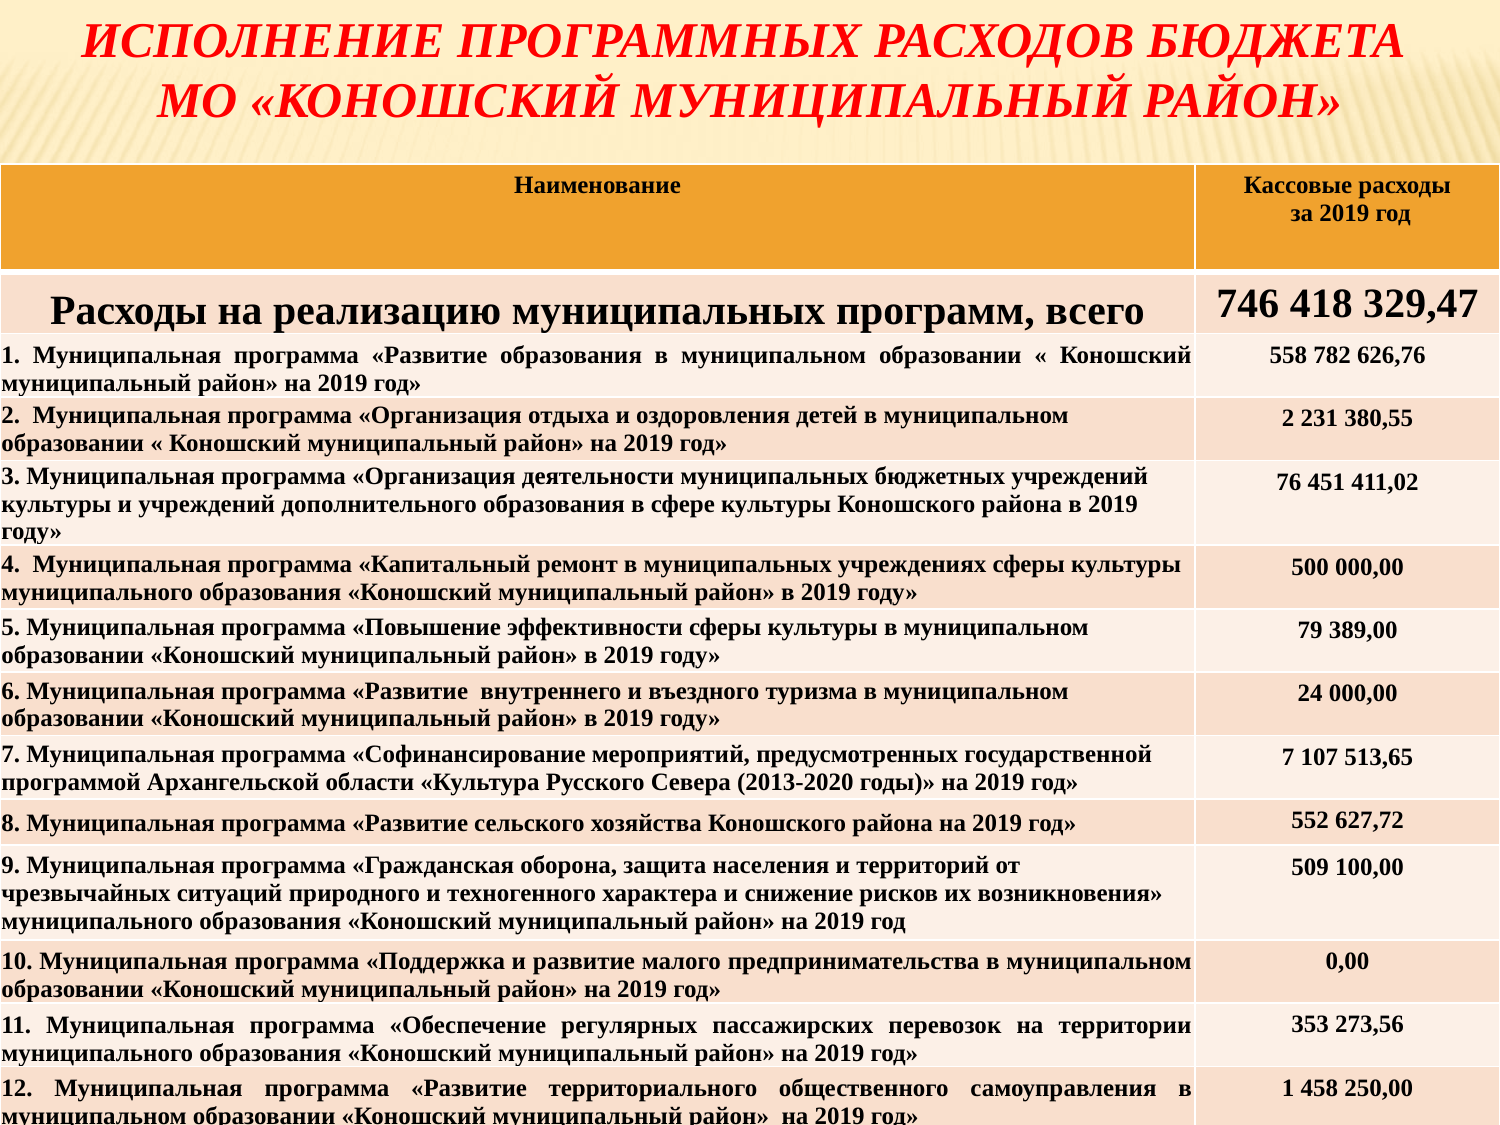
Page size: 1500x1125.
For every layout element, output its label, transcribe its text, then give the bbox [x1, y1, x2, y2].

table_cell 500 000,00 [1196, 546, 1499, 608]
table_cell 10. Муниципальная программа «Поддержка и развитие малого предпринимательства в муниципальном образовании «Коношский муниципальный район» на 2019 год» [1, 941, 1194, 1002]
table_cell 8. Муниципальная программа «Развитие сельского хозяйства Коношского района на 2019 год» [1, 800, 1194, 844]
table_cell 24 000,00 [1196, 673, 1499, 735]
table_cell 552 627,72 [1196, 800, 1499, 844]
table_cell 79 389,00 [1196, 610, 1499, 671]
table_cell 2 231 380,55 [1196, 398, 1499, 460]
table_cell 353 273,56 [1196, 1004, 1499, 1066]
table_cell 76 451 411,02 [1196, 461, 1499, 544]
table_cell 7. Муниципальная программа «Софинансирование мероприятий, предусмотренных государственной программой Архангельской области «Культура Русского Севера (2013-2020 годы)» на 2019 год» [1, 736, 1194, 798]
table_header Наименование [1, 185, 1194, 269]
table_cell 3. Муниципальная программа «Организация деятельности муниципальных бюджетных учреждений культуры и учреждений дополнительного образования в сфере культуры Коношского района в 2019 году» [1, 461, 1194, 544]
table_cell 12. Муниципальная программа «Развитие территориального общественного самоуправления в муниципальном образовании «Коношский муниципальный район» на 2019 год» [1, 1067, 1194, 1125]
table_cell 0,00 [1196, 941, 1499, 1002]
table_cell 558 782 626,76 [1196, 334, 1499, 396]
table_cell 1. Муниципальная программа «Развитие образования в муниципальном образовании « Коношский муниципальный район» на 2019 год» [1, 334, 1194, 396]
table_cell 746 418 329,47 [1196, 275, 1499, 333]
table_cell 2. Муниципальная программа «Организация отдыха и оздоровления детей в муниципальном образовании « Коношский муниципальный район» на 2019 год» [1, 398, 1194, 460]
table_cell 9. Муниципальная программа «Гражданская оборона, защита населения и территорий от чрезвычайных ситуаций природного и техногенного характера и снижение рисков их возникновения» муниципального образования «Коношский муниципальный район» на 2019 год [1, 846, 1194, 939]
table_header Кассовые расходы за 2019 год [1196, 185, 1499, 269]
table_cell 11. Муниципальная программа «Обеспечение регулярных пассажирских перевозок на территории муниципального образования «Коношский муниципальный район» на 2019 год» [1, 1004, 1194, 1066]
table_cell 4. Муниципальная программа «Капитальный ремонт в муниципальных учреждениях сферы культуры муниципального образования «Коношский муниципальный район» в 2019 году» [1, 546, 1194, 608]
table_cell 6. Муниципальная программа «Развитие внутреннего и въездного туризма в муниципальном образовании «Коношский муниципальный район» в 2019 году» [1, 673, 1194, 735]
table_cell 5. Муниципальная программа «Повышение эффективности сферы культуры в муниципальном образовании «Коношский муниципальный район» в 2019 году» [1, 610, 1194, 671]
table_cell 7 107 513,65 [1196, 736, 1499, 798]
table_cell 1 458 250,00 [1196, 1067, 1499, 1125]
table_cell Расходы на реализацию муниципальных программ, всего [1, 275, 1194, 333]
table_cell 509 100,00 [1196, 846, 1499, 939]
text_box ИСПОЛНЕНИЕ ПРОГРАММНЫХ РАСХОДОВ БЮДЖЕТА МО «КОНОШСКИЙ МУНИЦИПАЛЬНЫЙ РАЙОН» [0, 0, 1500, 185]
